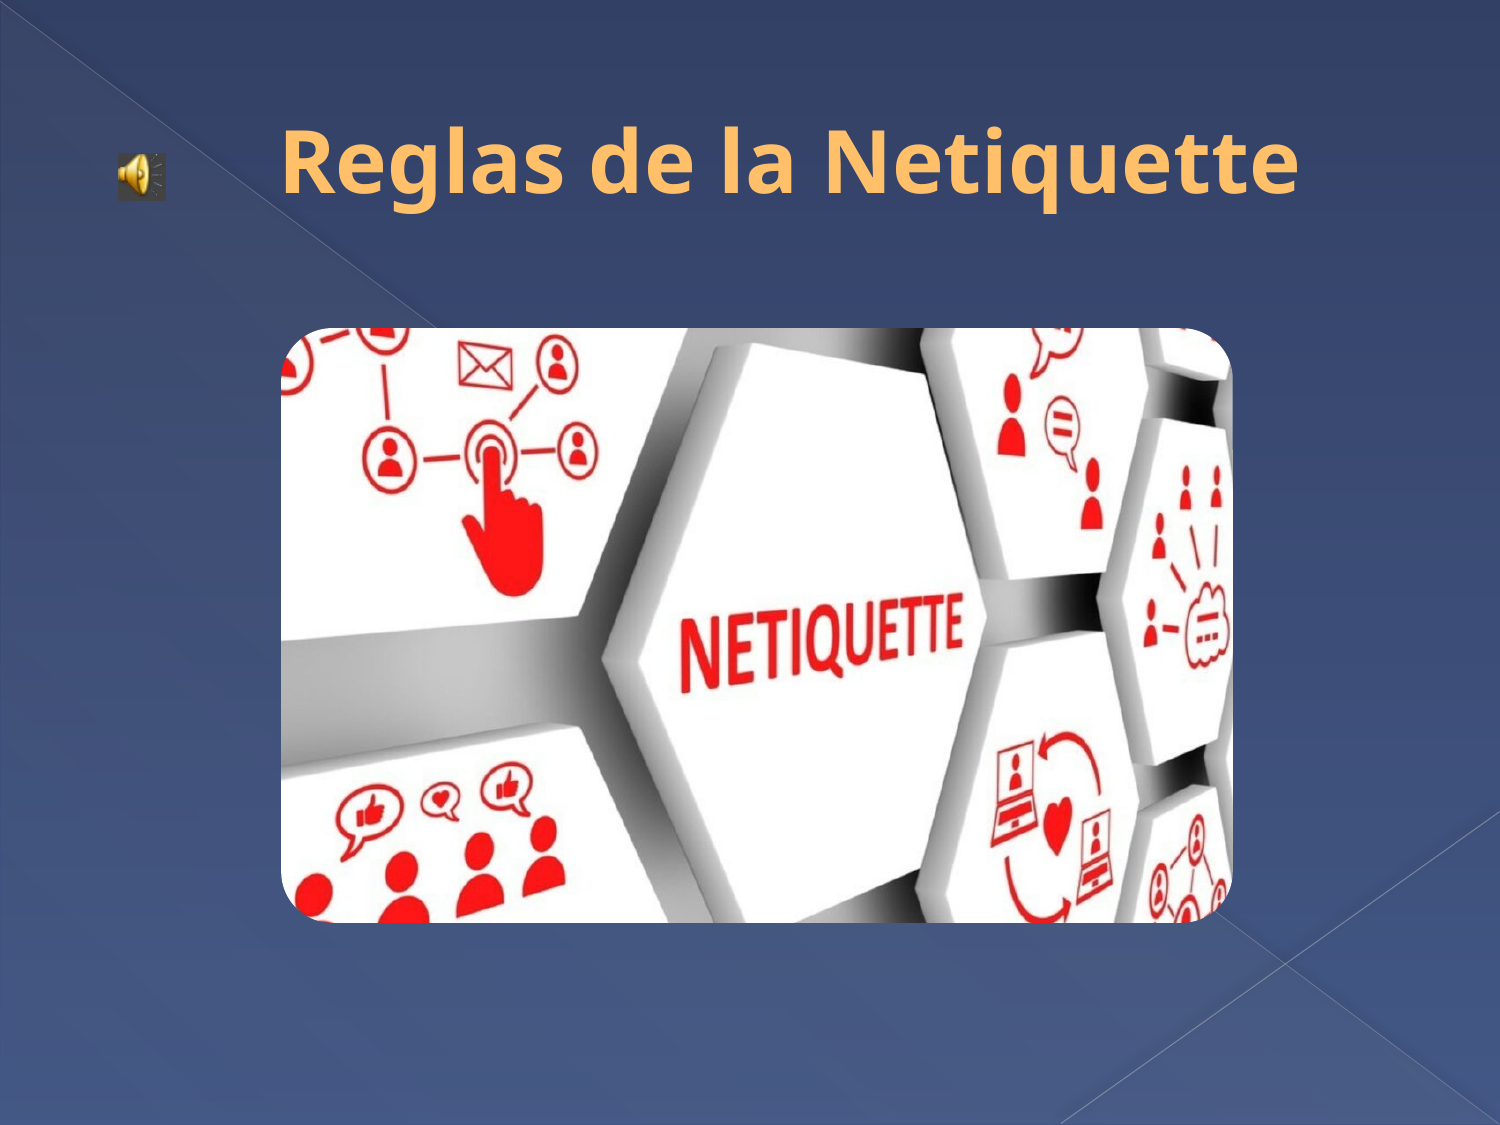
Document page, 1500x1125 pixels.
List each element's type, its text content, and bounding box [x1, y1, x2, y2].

picture [116, 152, 168, 203]
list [280, 327, 1233, 924]
title Reglas de la Netiquette [75, 43, 1425, 274]
